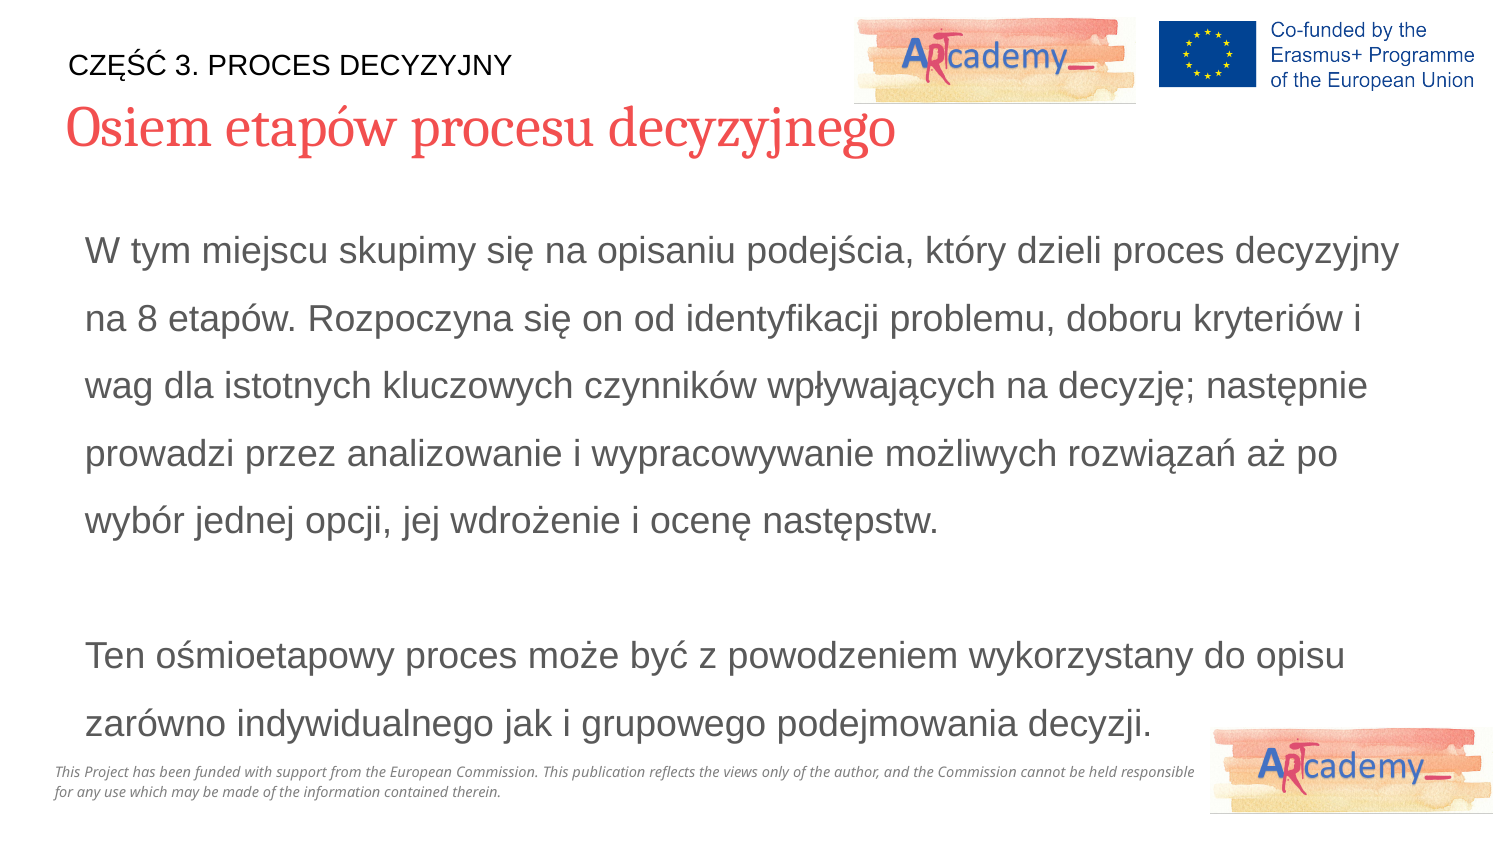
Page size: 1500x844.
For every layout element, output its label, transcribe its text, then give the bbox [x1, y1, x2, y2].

picture [1158, 21, 1474, 91]
text_box CZĘŚĆ 3. PROCES DECYZYJNY [53, 39, 770, 89]
title Osiem etapów procesu decyzyjnego [51, 72, 1449, 167]
list W tym miejscu skupimy się na opisaniu podejścia, który dzieli proces decyzyjny na 8 etapów. Rozpoczyna się on od identyfikacji problemu, doboru kryteriów i wag dla istotnych kluczowych czynników wpływających na decyzję; następnie prowadzi przez analizowanie i wypracowywanie możliwych rozwiązań aż po wybór jednej opcji, jej wdrożenie i ocenę następstw. Ten ośmioetapowy proces może być z powodzeniem wykorzystany do opisu zarówno indywidualnego jak i grupowego podejmowania decyzji. [51, 189, 1449, 750]
picture [1210, 709, 1493, 844]
picture [854, 0, 1137, 134]
text_box This Project has been funded with support from the European Commission. This publication reflects the views only of the author, and the Commission cannot be held responsible for any use which may be made of the information contained therein. [39, 754, 1205, 799]
